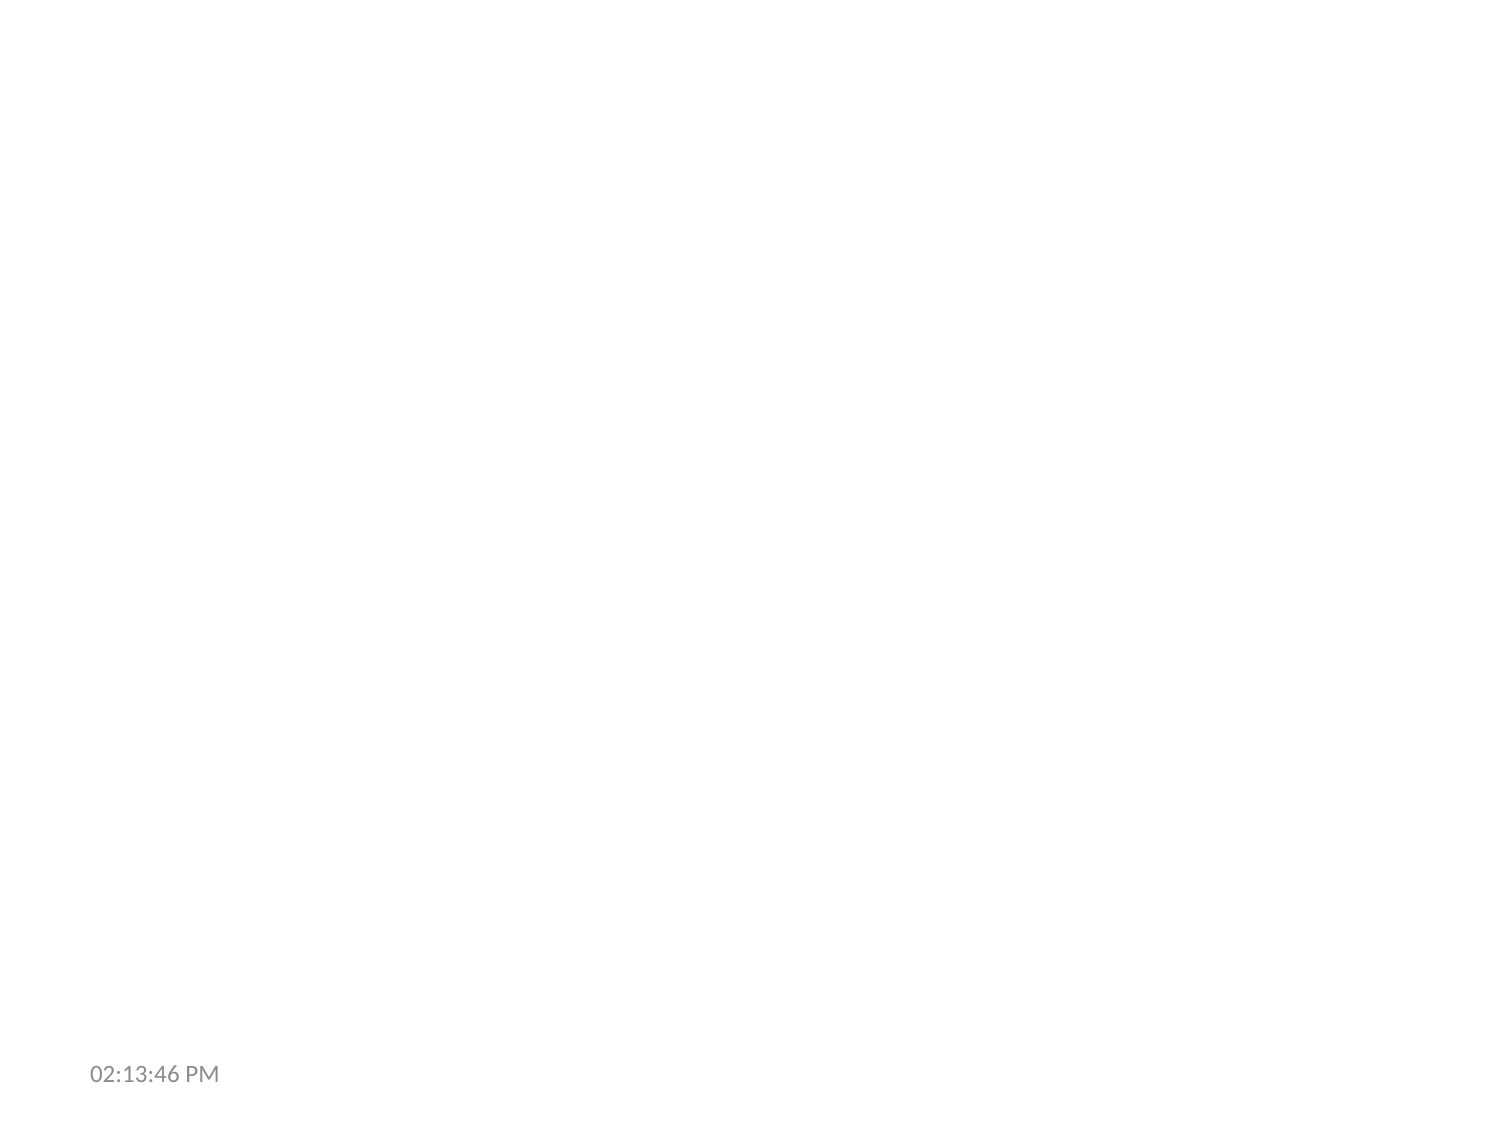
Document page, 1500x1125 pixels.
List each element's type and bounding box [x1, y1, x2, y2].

slide_number [75, 1042, 425, 1103]
